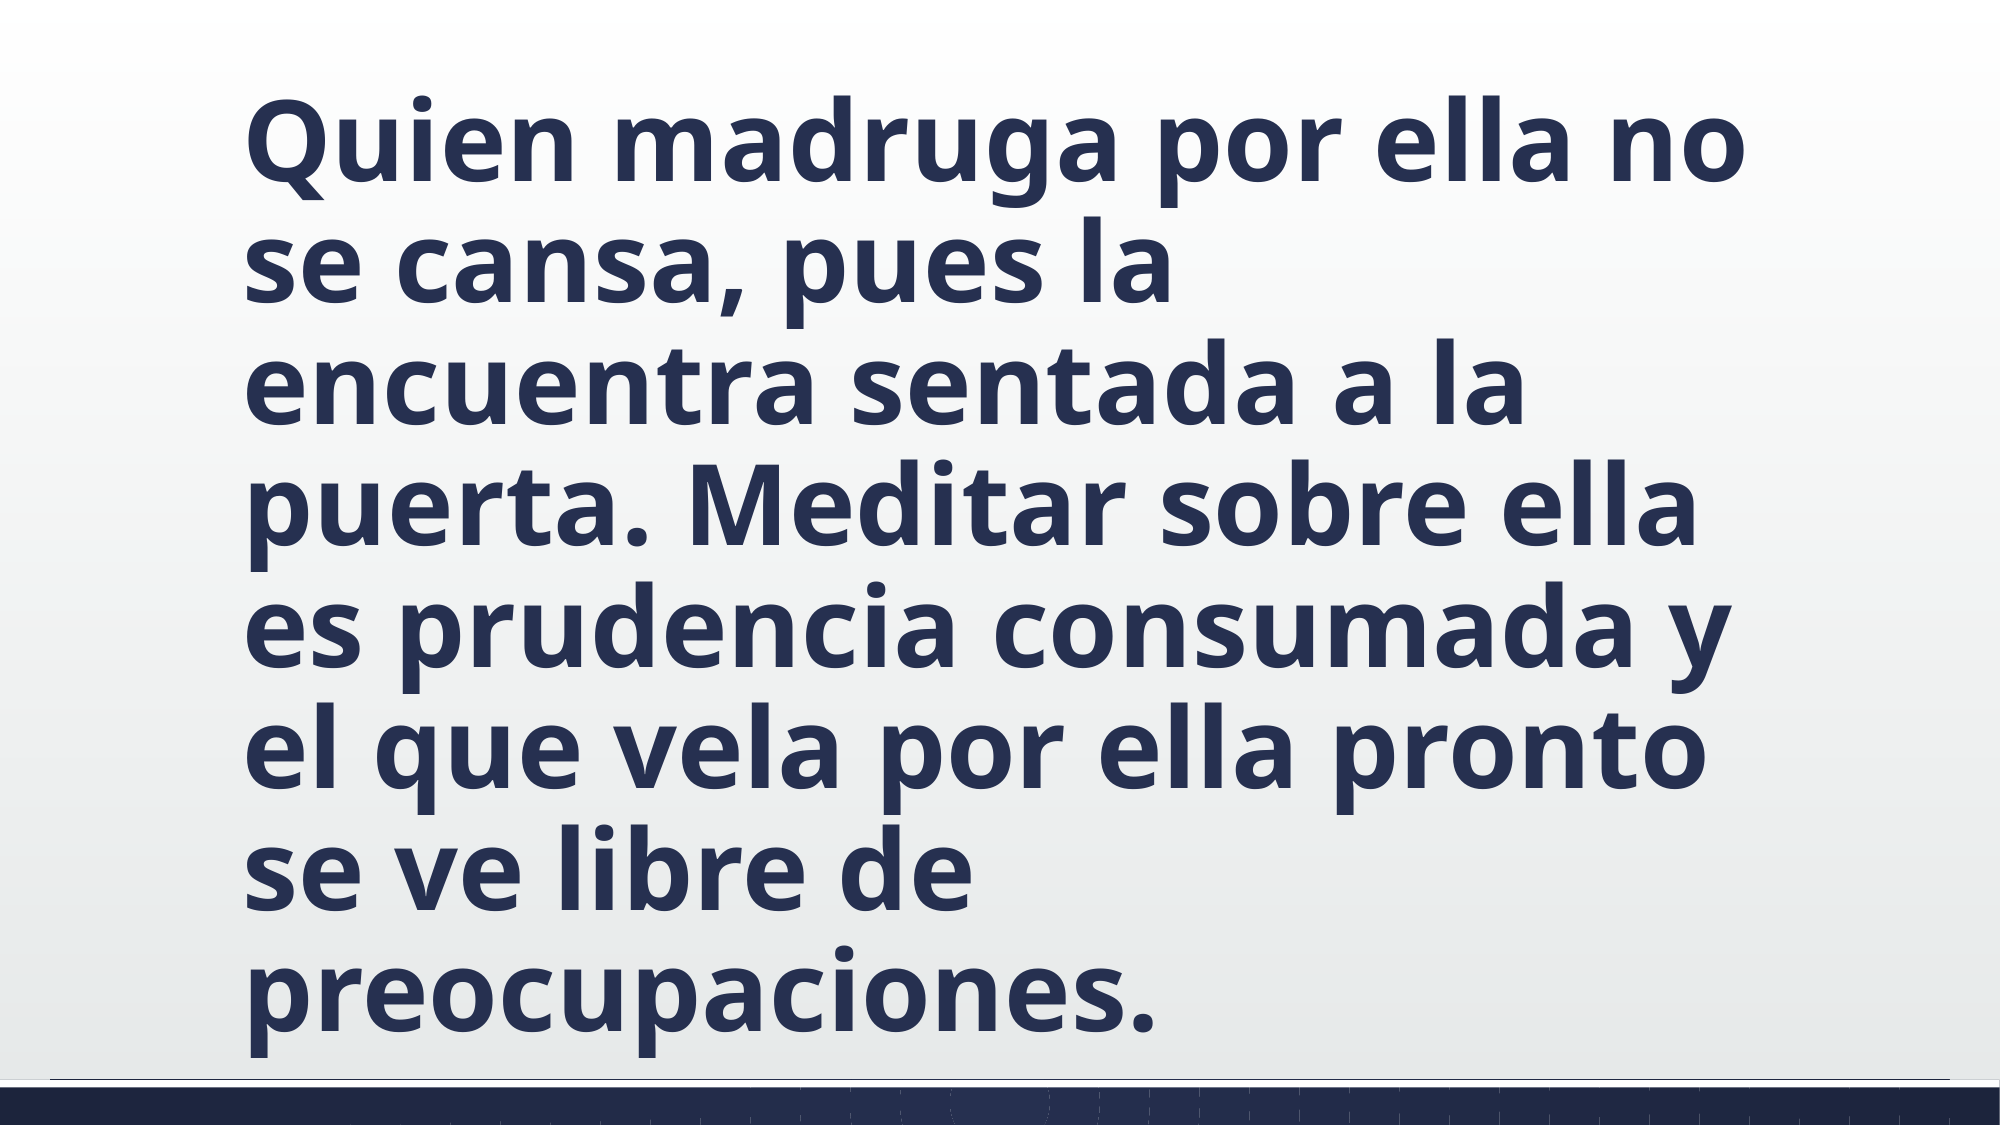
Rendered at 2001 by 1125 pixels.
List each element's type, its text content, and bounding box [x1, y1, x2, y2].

list Quien madruga por ella no se cansa, pues la encuentra sentada a la puerta. Meditar sobre ella es prudencia consumada y el que vela por ella pronto se ve libre de preocupaciones. [219, 76, 1780, 990]
